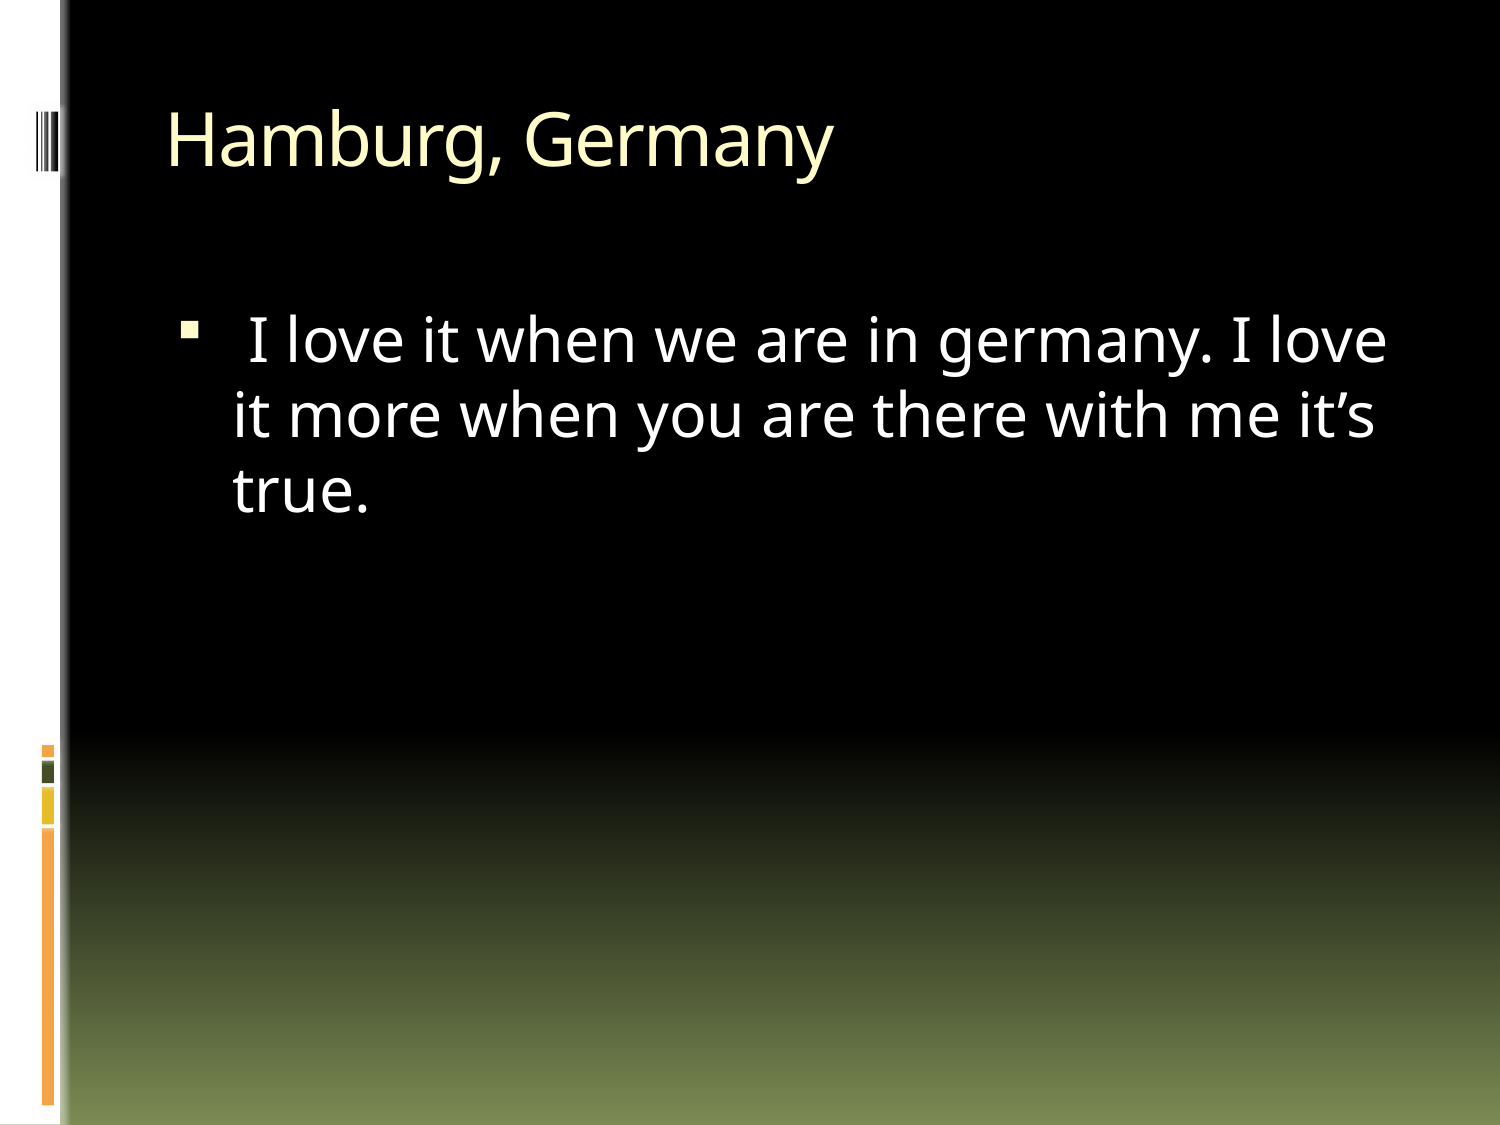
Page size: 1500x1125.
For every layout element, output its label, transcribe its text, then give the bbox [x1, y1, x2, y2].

title Hamburg, Germany [150, 83, 1425, 234]
list I love it when we are in germany. I love it more when you are there with me it’s true. [150, 292, 1425, 1043]
